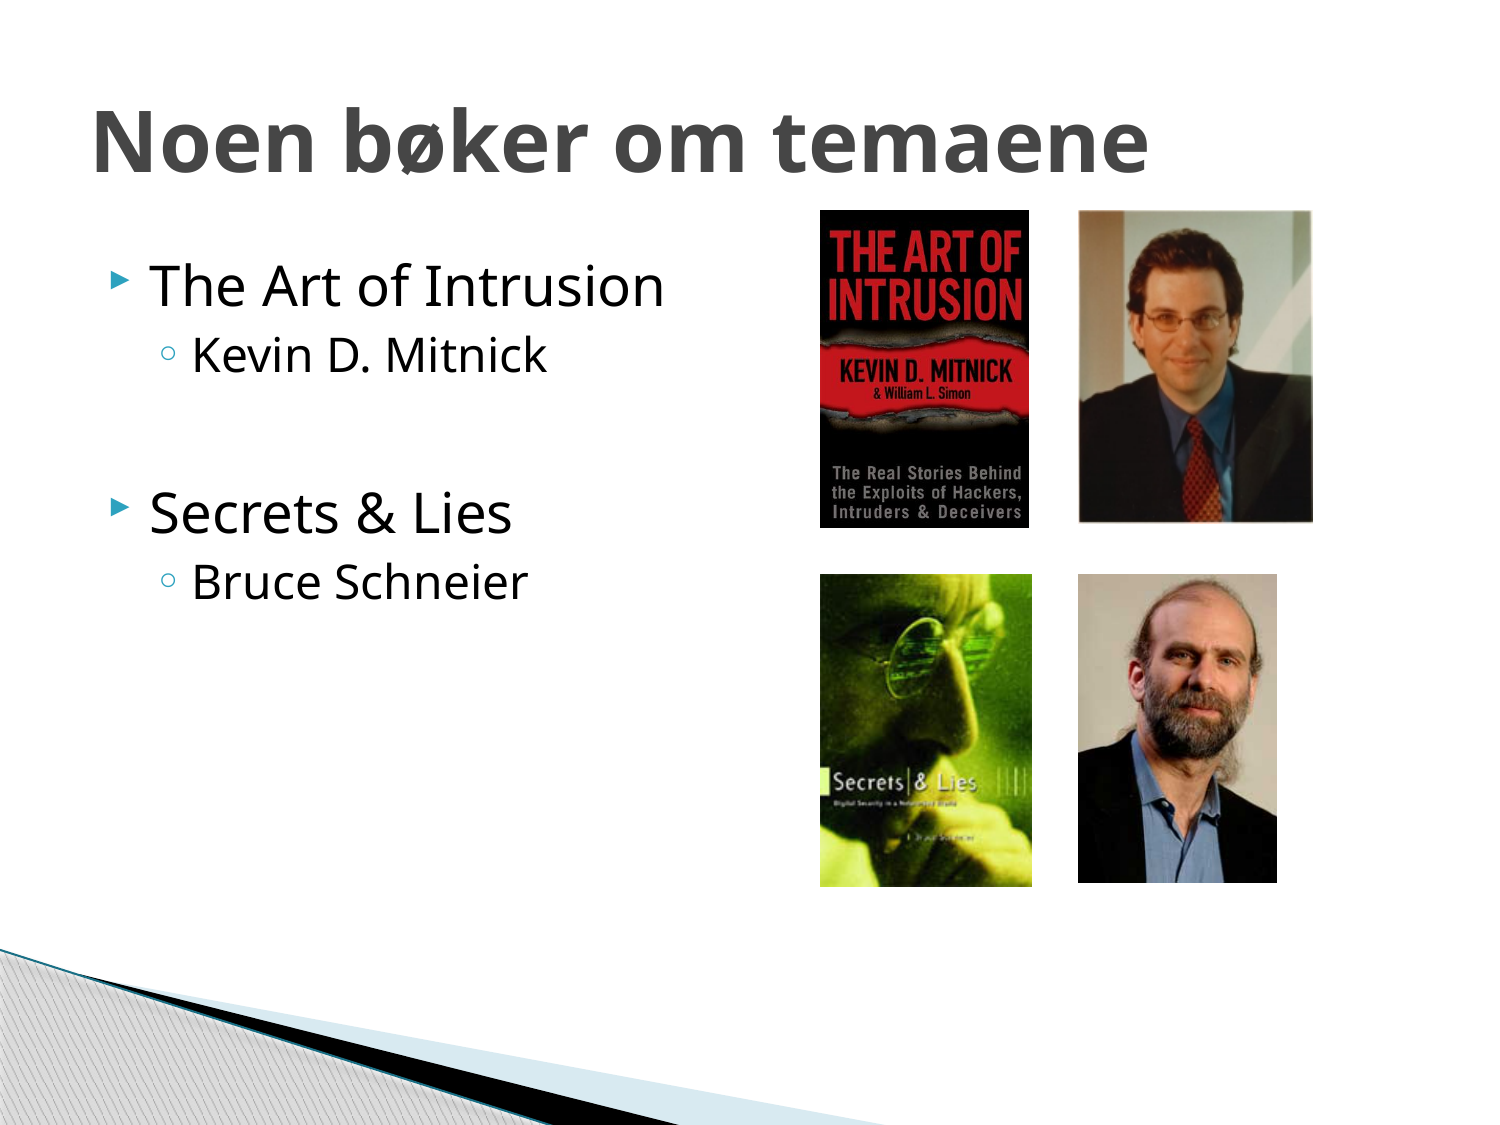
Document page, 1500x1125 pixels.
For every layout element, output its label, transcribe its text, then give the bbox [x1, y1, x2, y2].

picture [1077, 573, 1278, 884]
title Noen bøker om temaene [75, 45, 1425, 233]
picture [820, 573, 1032, 887]
list The Art of Intrusion Kevin D. Mitnick Secrets & Lies Bruce Schneier [75, 243, 1425, 986]
picture [820, 210, 1030, 528]
picture [1077, 210, 1313, 524]
